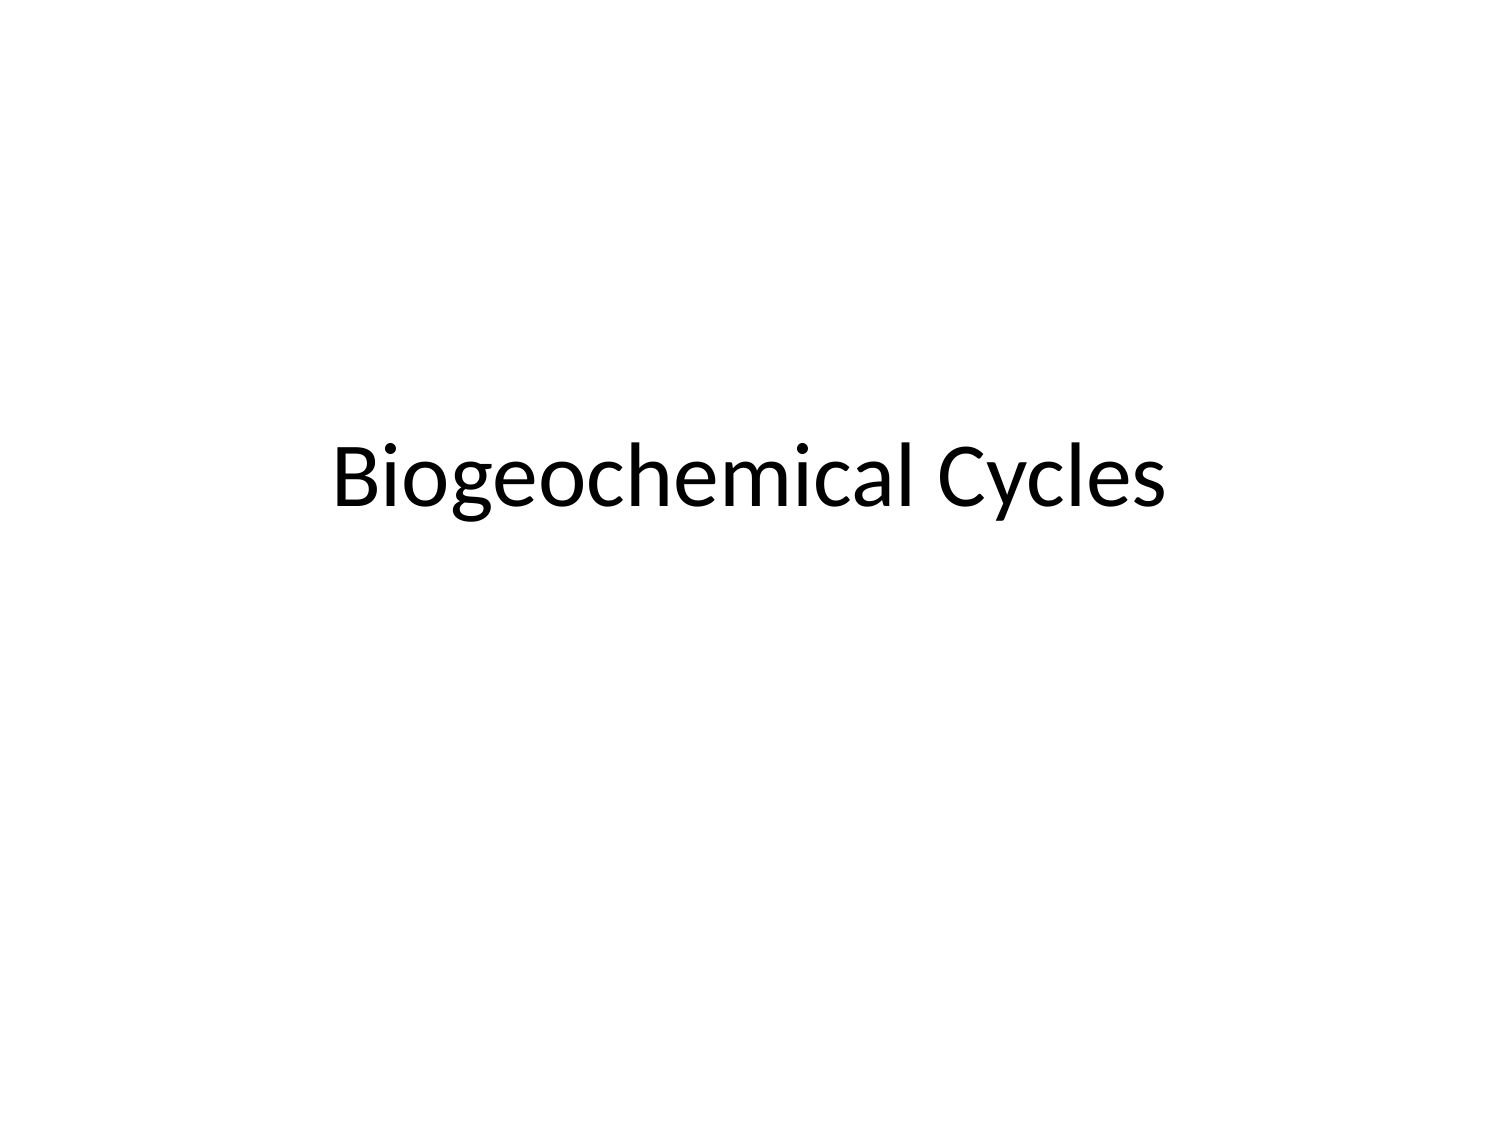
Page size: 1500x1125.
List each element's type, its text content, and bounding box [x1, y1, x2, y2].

title Biogeochemical Cycles [112, 349, 1388, 591]
